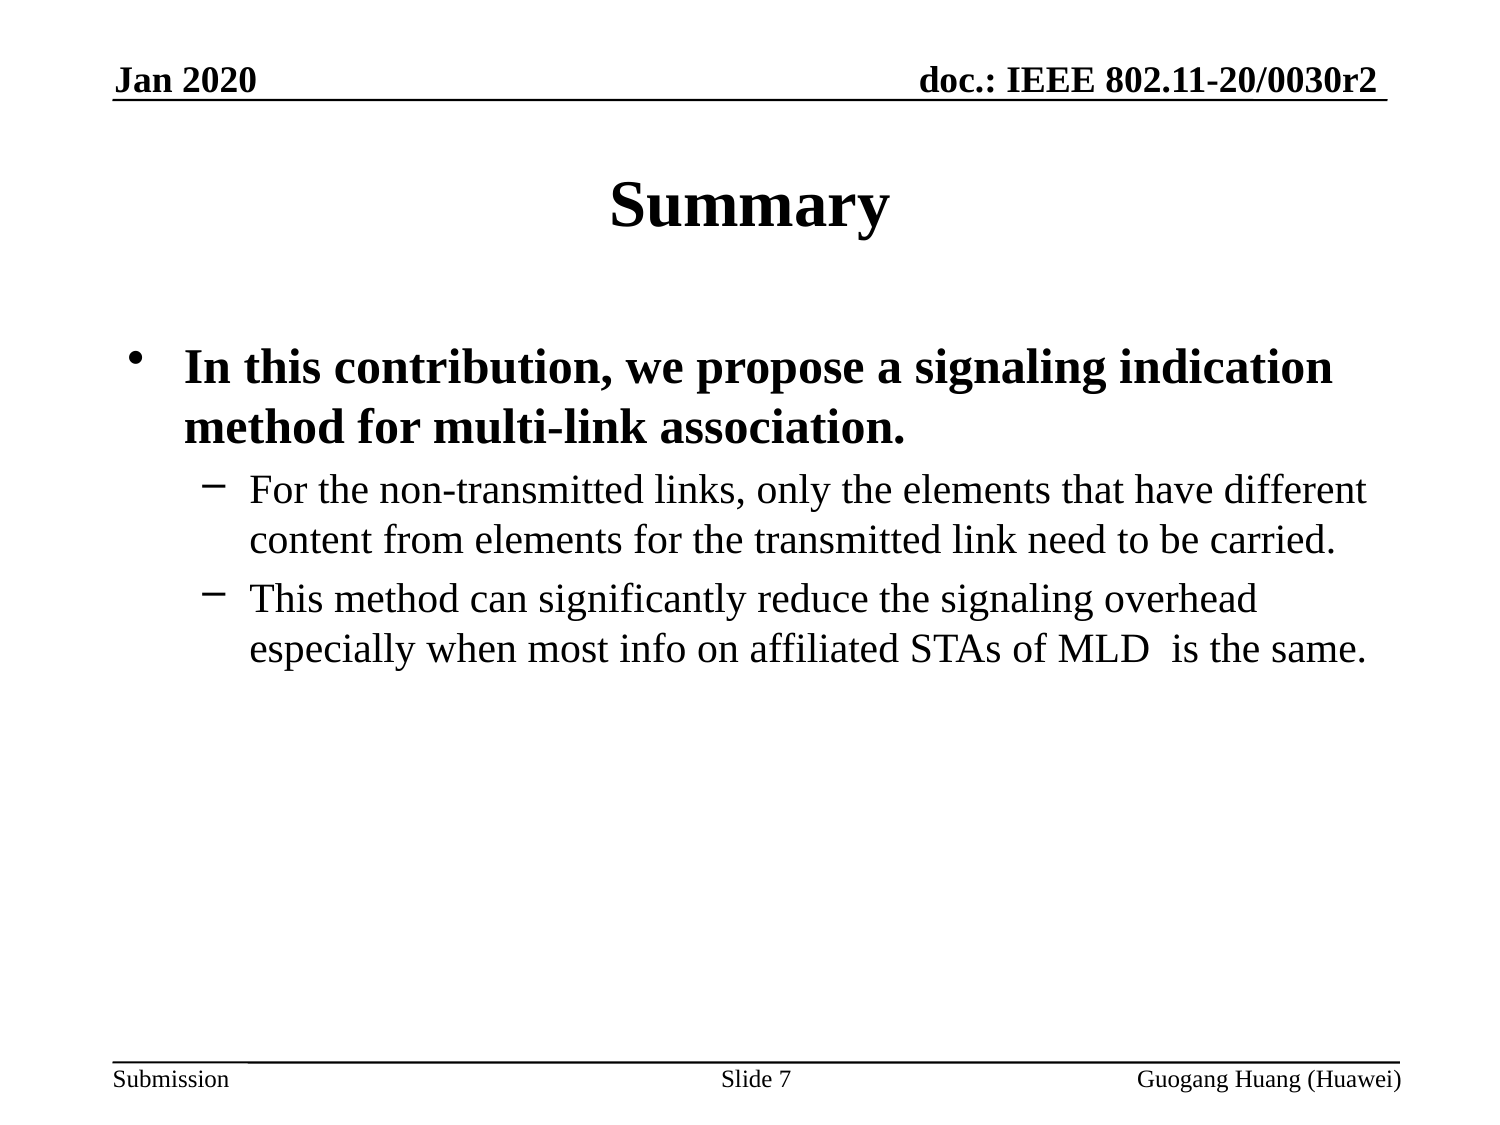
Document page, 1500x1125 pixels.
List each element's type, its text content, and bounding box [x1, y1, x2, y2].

footer Guogang Huang (Huawei) [1133, 1061, 1402, 1093]
text_box Summary [112, 112, 1388, 288]
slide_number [114, 54, 259, 101]
list In this contribution, we propose a signaling indication method for multi-link association. For the non-transmitted links, only the elements that have different content from elements for the transmitted link need to be carried. This method can significantly reduce the signaling overhead especially when most info on affiliated STAs of MLD is the same. [112, 326, 1388, 1002]
slide_number Slide 7 [712, 1061, 800, 1093]
